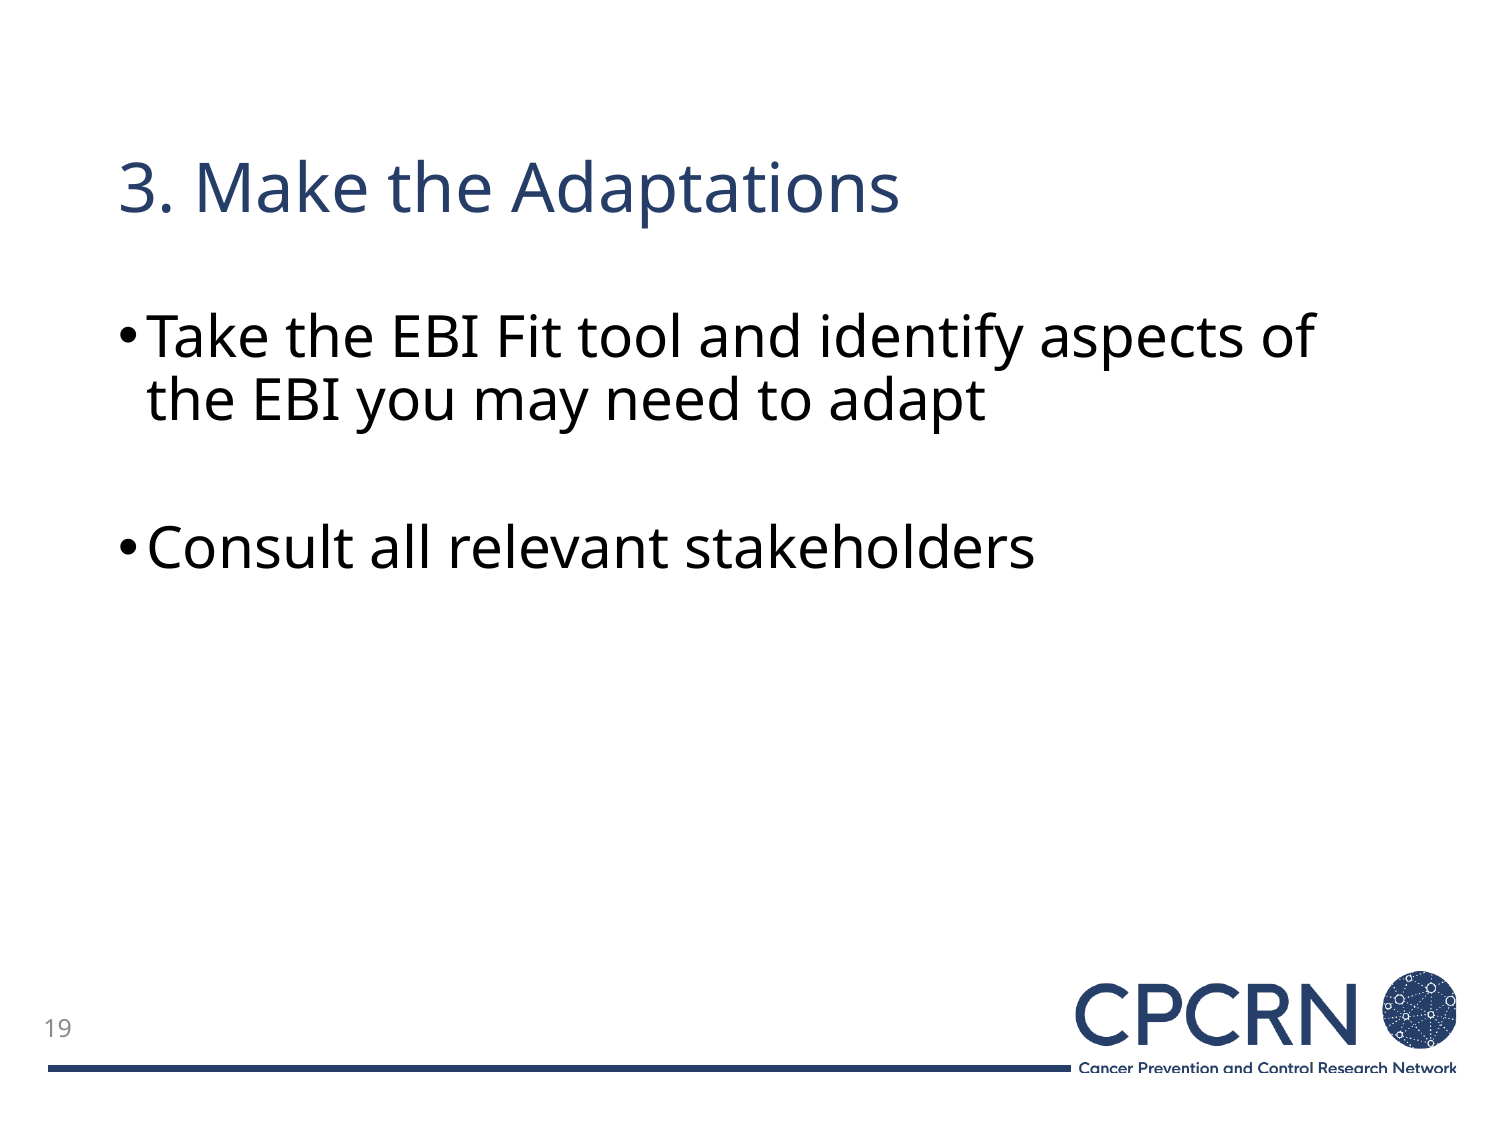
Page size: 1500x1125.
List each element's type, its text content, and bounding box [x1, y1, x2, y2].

slide_number 19 [28, 999, 379, 1060]
list Take the EBI Fit tool and identify aspects of the EBI you may need to adapt Consult all relevant stakeholders [103, 299, 1397, 929]
title 3. Make the Adaptations [103, 103, 1397, 278]
